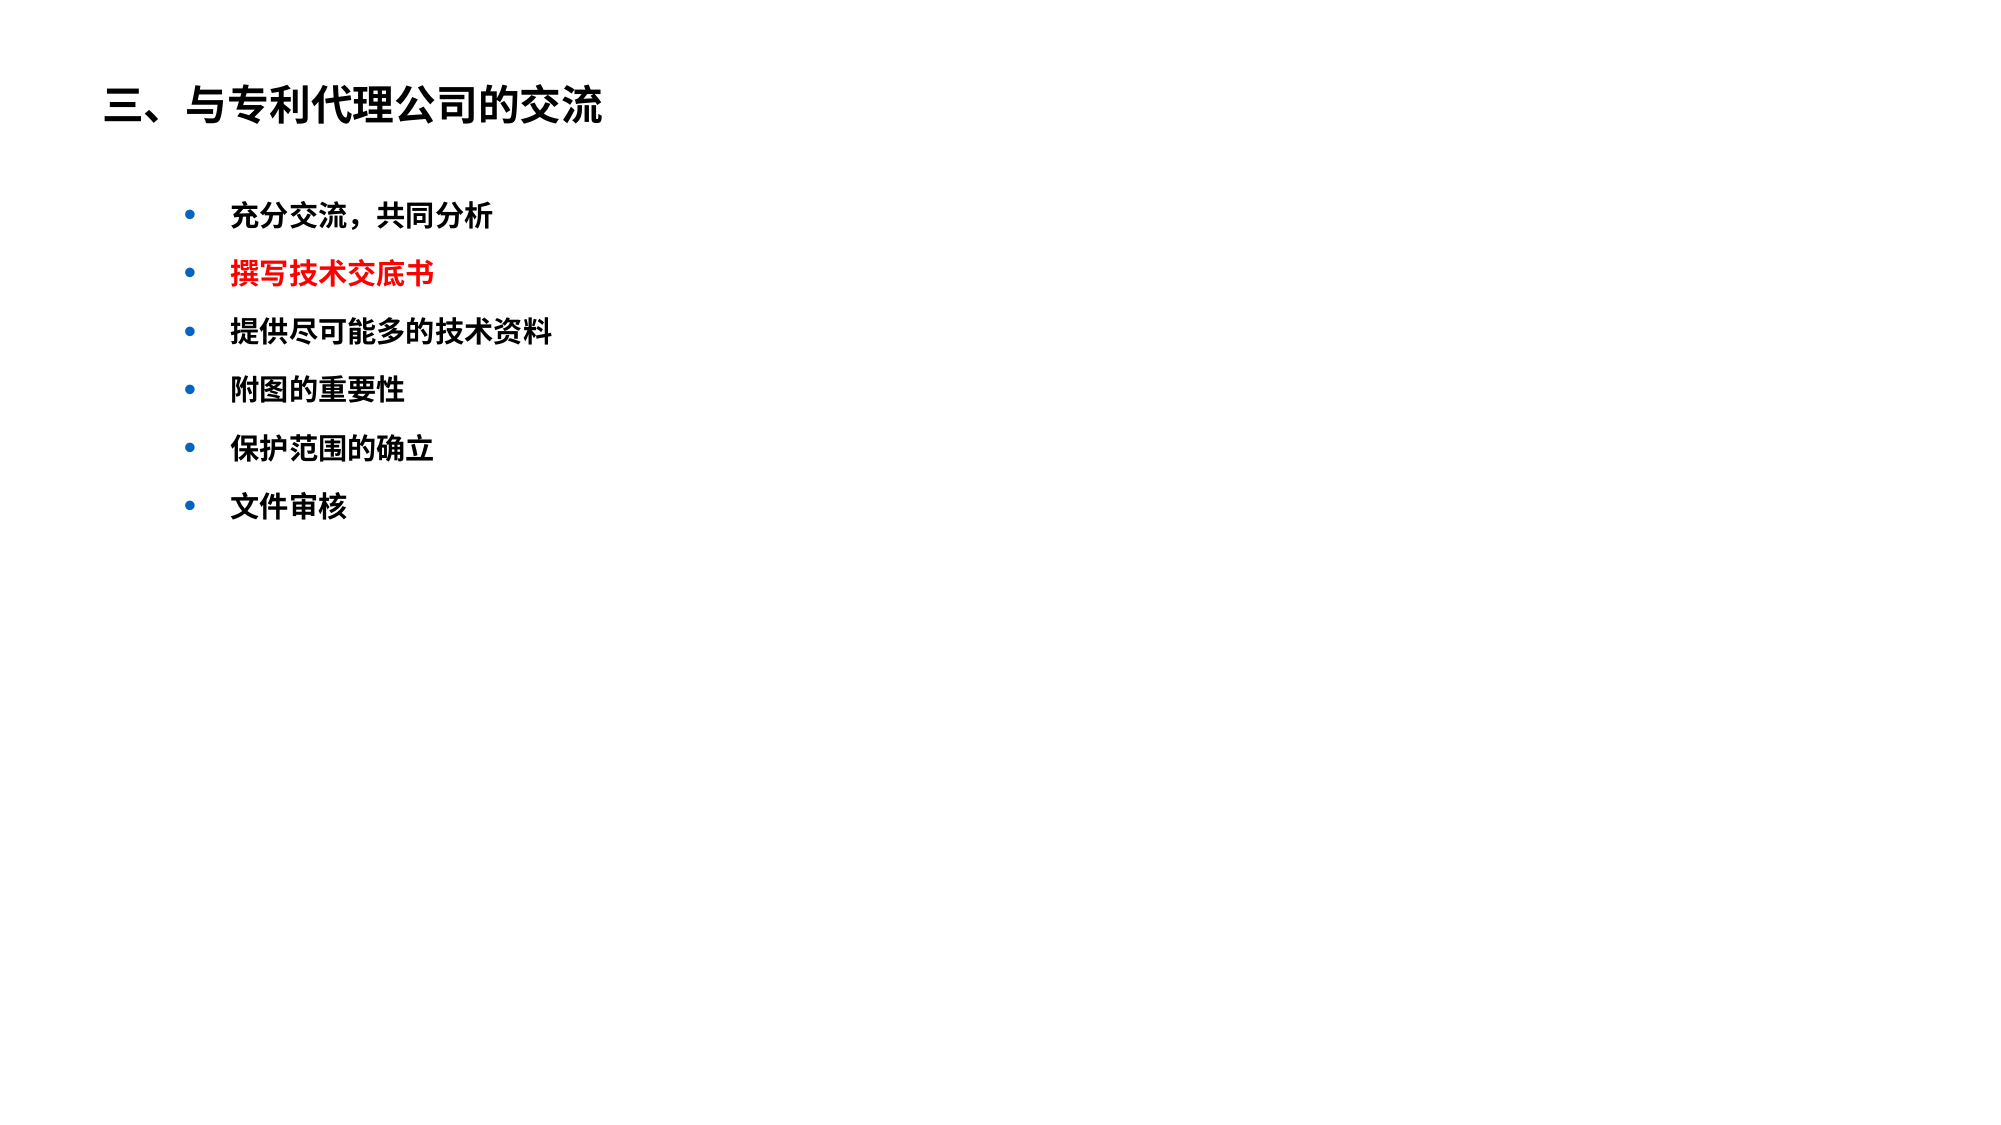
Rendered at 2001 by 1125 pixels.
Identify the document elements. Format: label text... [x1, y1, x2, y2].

title 三、与专利代理公司的交流 [87, 47, 1438, 160]
list 充分交流，共同分析 撰写技术交底书 提供尽可能多的技术资料 附图的重要性 保护范围的确立 文件审核 [18, 171, 758, 985]
